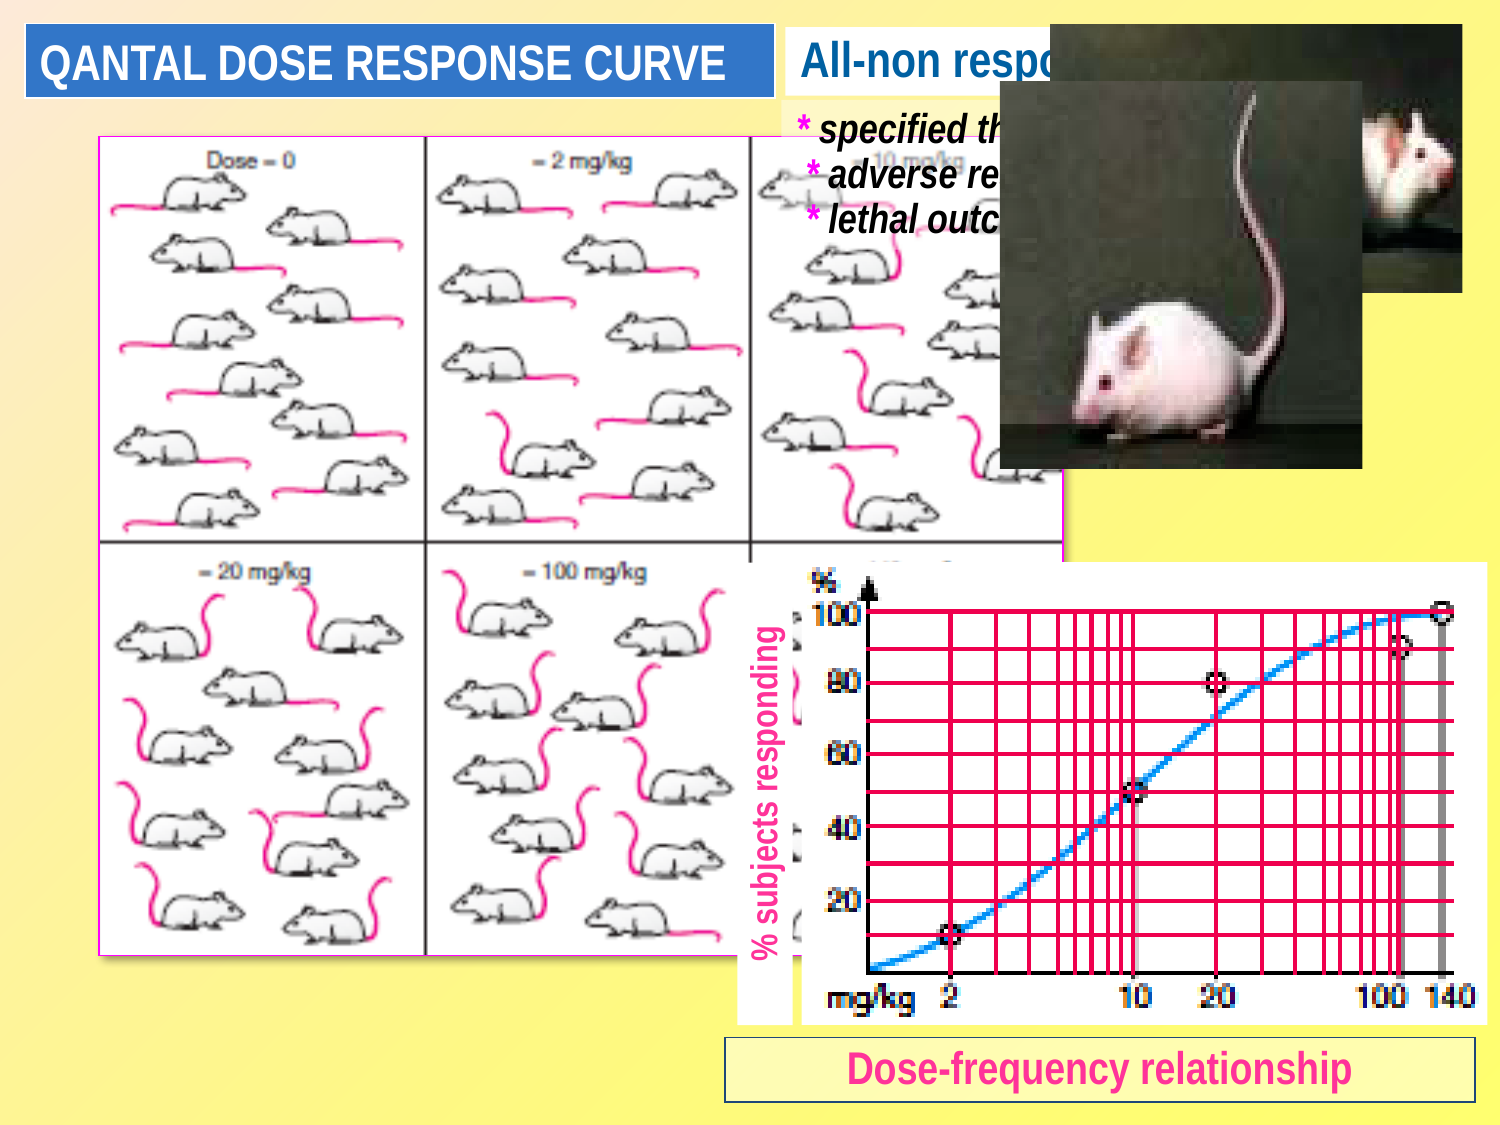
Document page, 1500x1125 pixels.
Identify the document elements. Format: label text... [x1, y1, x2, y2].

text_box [737, 562, 1488, 1026]
text_box [0, 0, 1500, 1125]
text_box * specified therap. response * adverse response * lethal outcome [781, 99, 994, 135]
text_box Dose-frequency relationship [724, 1037, 1475, 1102]
picture [99, 24, 1463, 956]
text_box All-non responses [785, 27, 1045, 96]
text_box QANTAL DOSE RESPONSE CURVE [24, 23, 775, 99]
